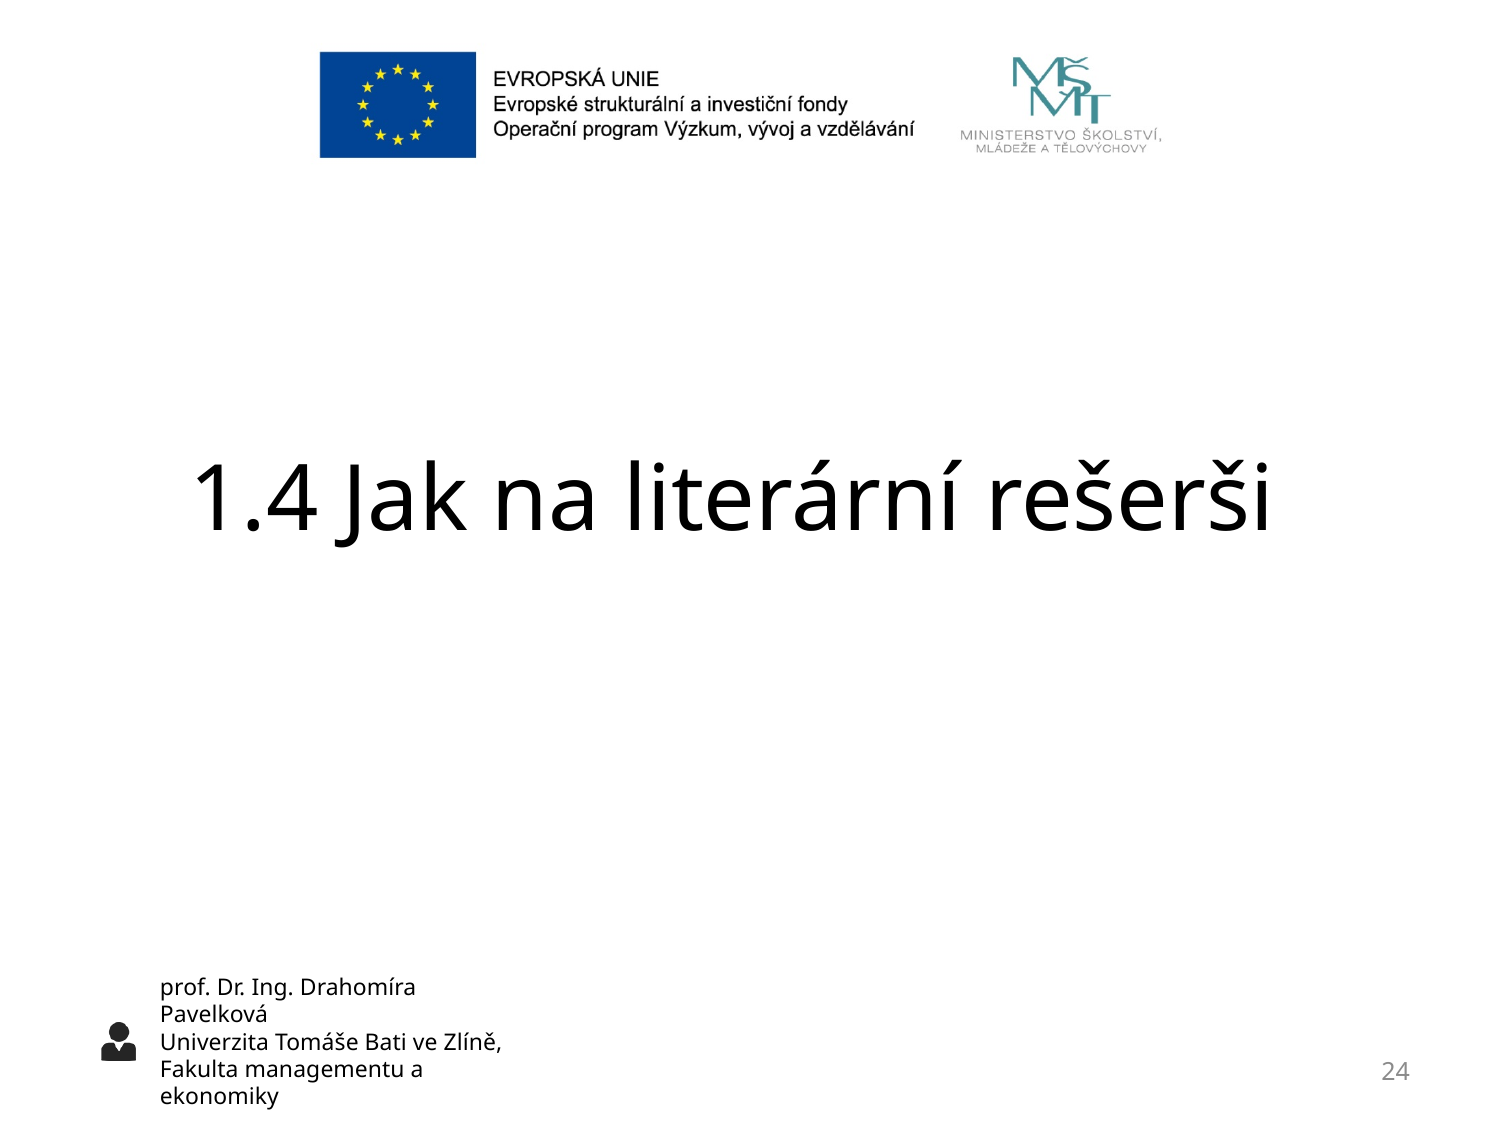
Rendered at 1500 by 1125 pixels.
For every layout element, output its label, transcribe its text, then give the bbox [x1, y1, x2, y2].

footer prof. Dr. Ing. Drahomíra Pavelková Univerzita Tomáše Bati ve Zlíně, Fakulta managementu a ekonomiky [145, 999, 526, 1083]
picture [267, 0, 1213, 210]
picture [101, 1021, 136, 1062]
slide_number 24 [1074, 1042, 1425, 1103]
title 1.4 Jak na literární rešerši [112, 373, 1376, 615]
